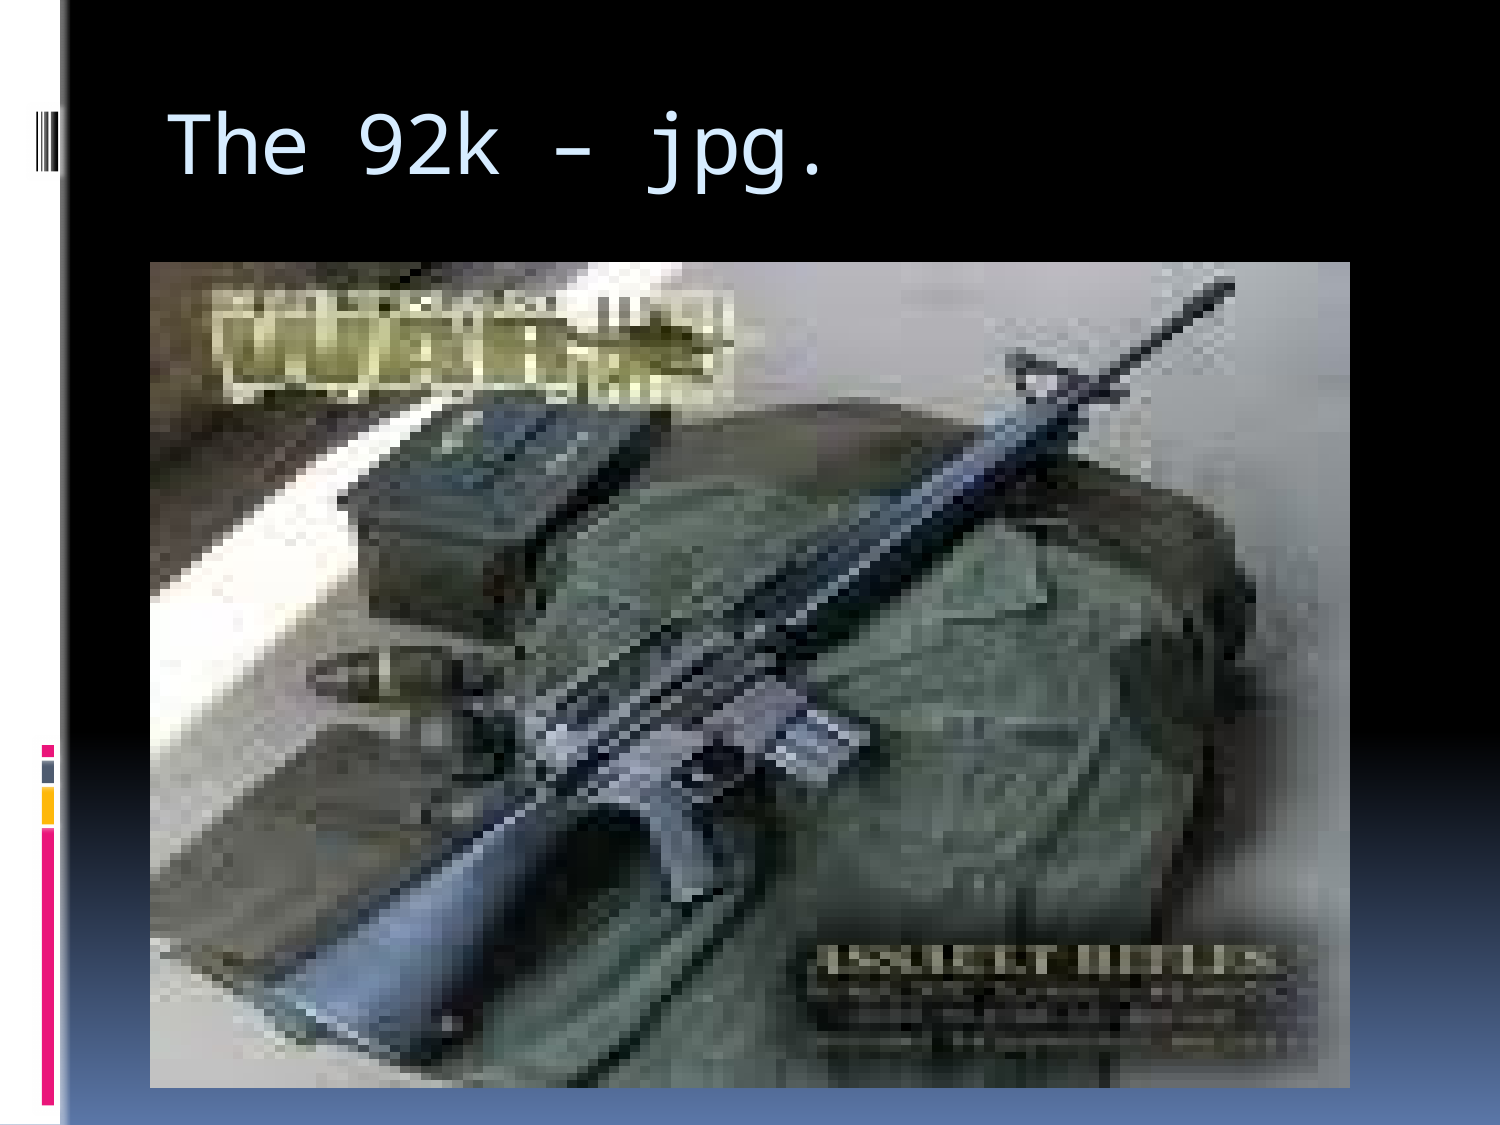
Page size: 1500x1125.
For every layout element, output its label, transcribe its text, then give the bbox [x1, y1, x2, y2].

title The 92k – jpg. [150, 83, 1425, 234]
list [149, 261, 1351, 1088]
